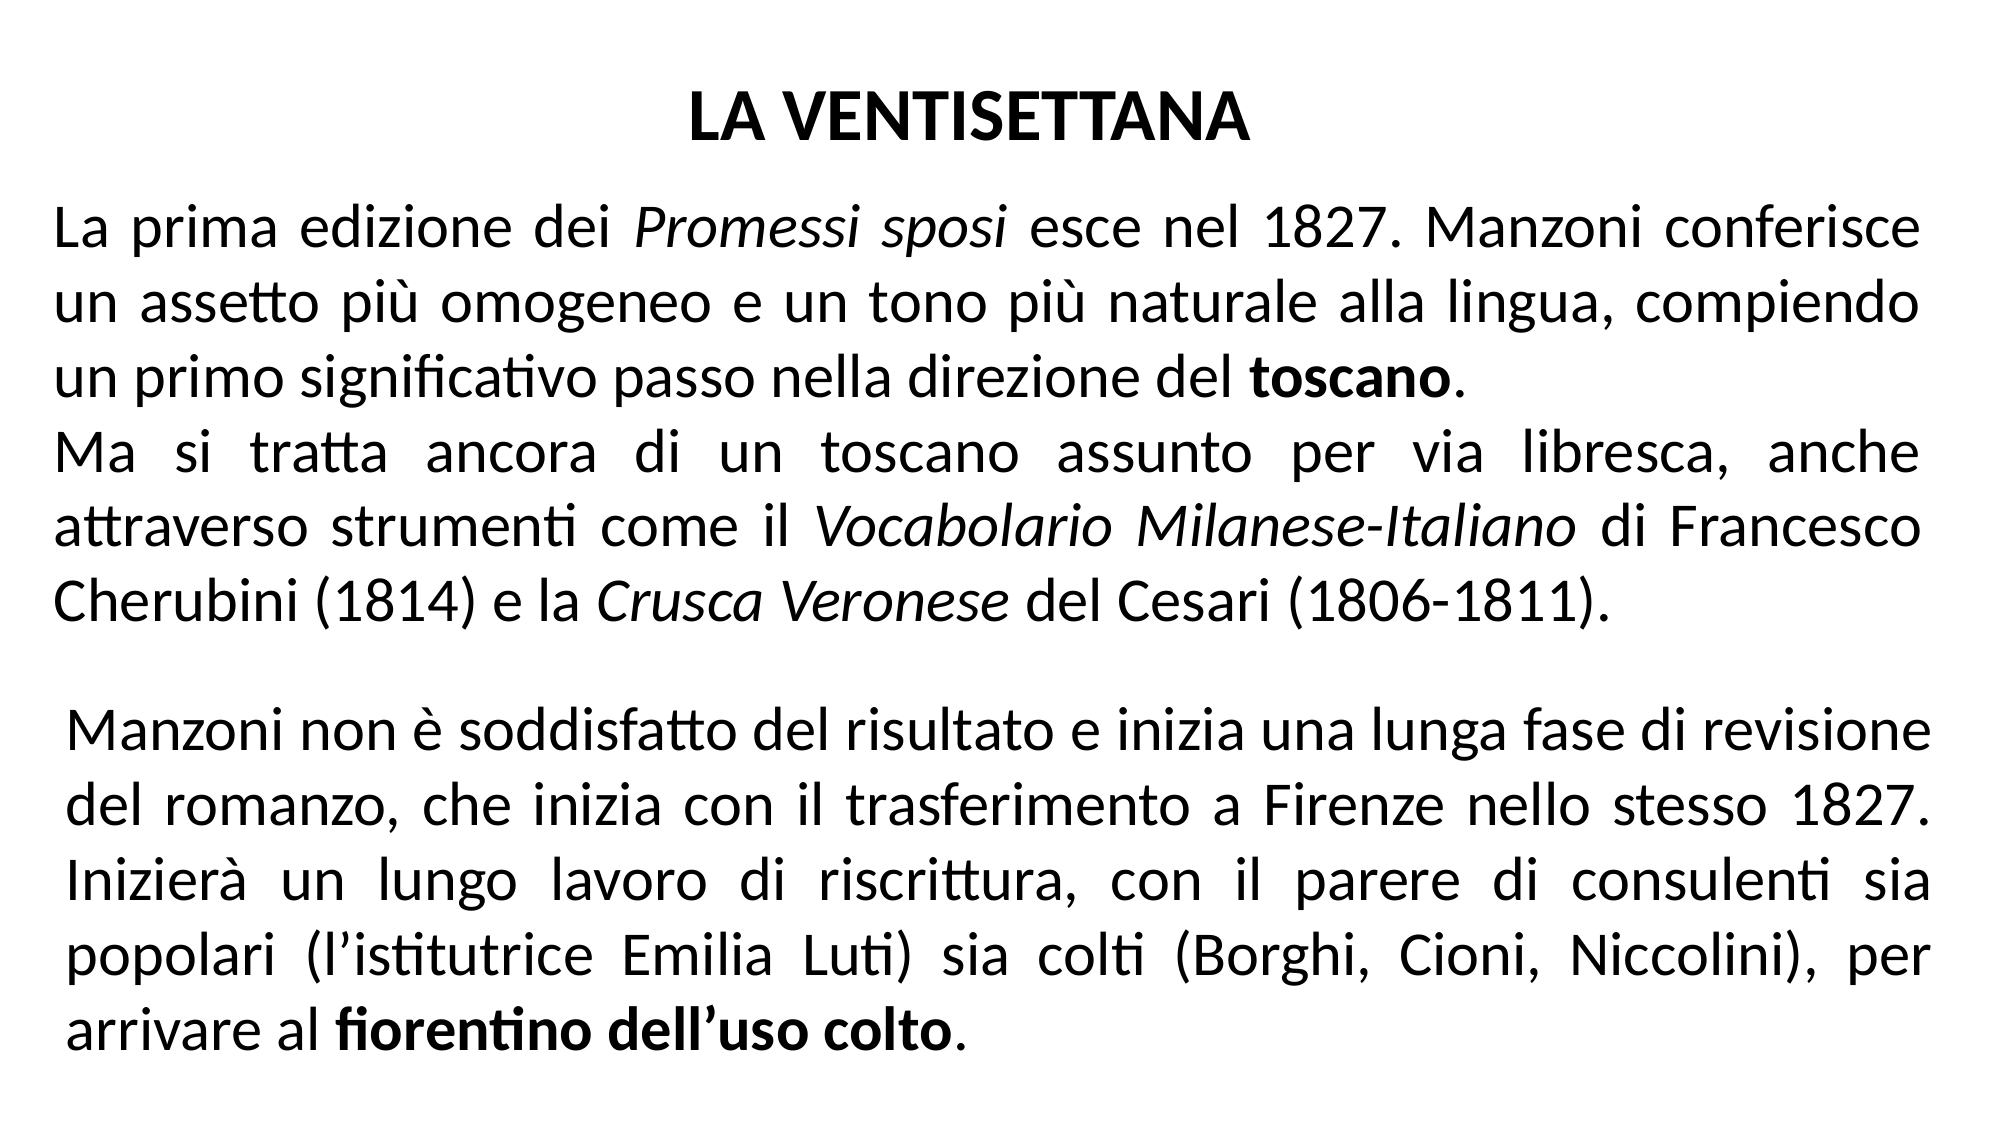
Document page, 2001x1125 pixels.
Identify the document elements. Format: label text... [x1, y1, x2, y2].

text_box Manzoni non è soddisfatto del risultato e inizia una lunga fase di revisione del romanzo, che inizia con il trasferimento a Firenze nello stesso 1827. Inizierà un lungo lavoro di riscrittura, con il parere di consulenti sia popolari (l’istitutrice Emilia Luti) sia colti (Borghi, Cioni, Niccolini), per arrivare al fiorentino dell’uso colto. [50, 680, 1950, 1071]
text_box La prima edizione dei Promessi sposi esce nel 1827. Manzoni conferisce un assetto più omogeneo e un tono più naturale alla lingua, compiendo un primo significativo passo nella direzione del toscano. Ma si tratta ancora di un toscano assunto per via libresca, anche attraverso strumenti come il Vocabolario Milanese-Italiano di Francesco Cherubini (1814) e la Crusca Veronese del Cesari (1806-1811). [39, 177, 1938, 642]
text_box LA VENTISETTANA [62, 57, 1879, 163]
